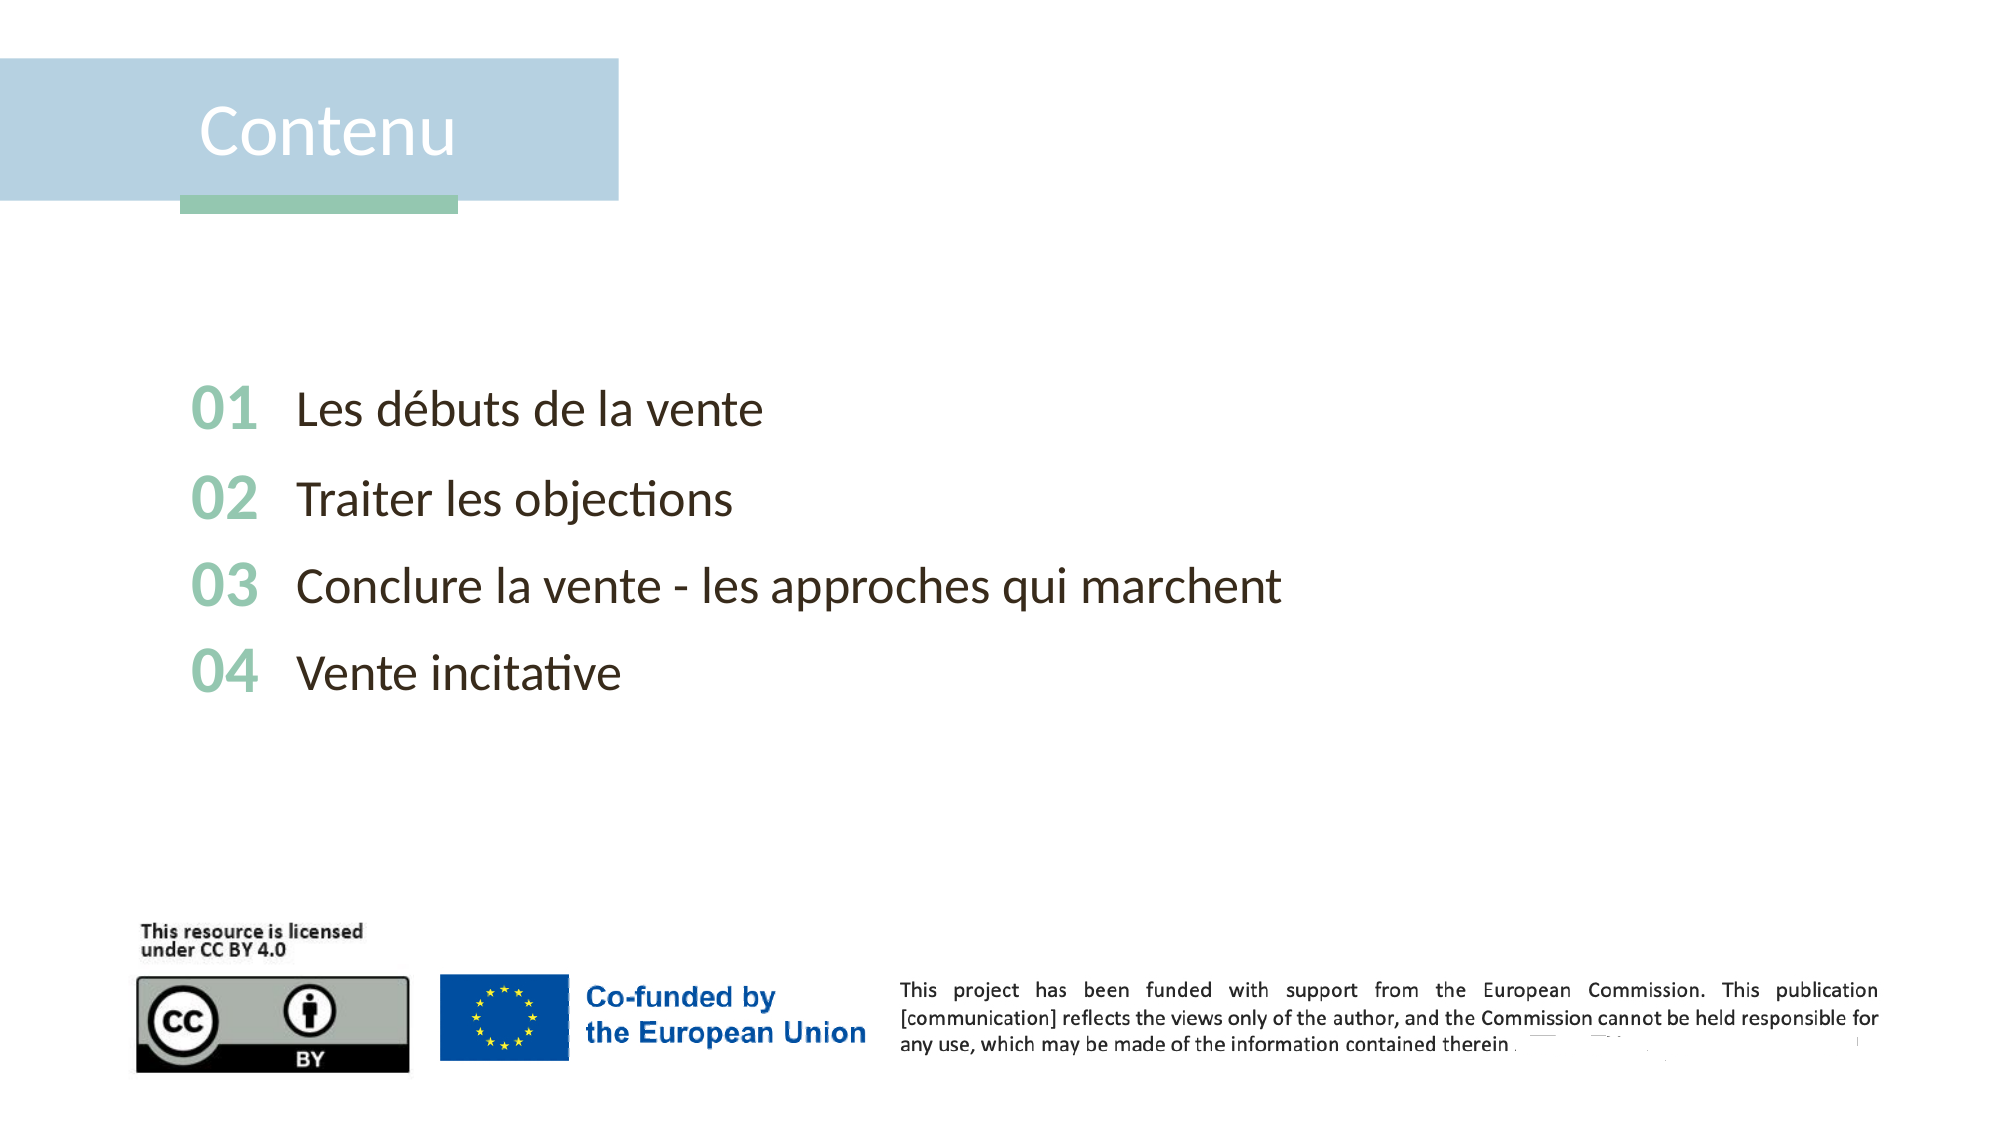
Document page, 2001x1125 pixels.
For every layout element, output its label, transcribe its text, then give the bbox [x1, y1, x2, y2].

list Conclure la vente - les approches qui marchent [281, 558, 1800, 615]
list 03 [176, 556, 292, 613]
list 04 [176, 643, 292, 700]
picture [108, 902, 1913, 1096]
list Vente incitative [281, 645, 1800, 702]
list Contenu [184, 72, 593, 191]
list 01 [176, 380, 292, 436]
list Traiter les objections [281, 471, 1800, 528]
list 02 [176, 469, 292, 526]
list Les débuts de la vente [281, 382, 1800, 438]
